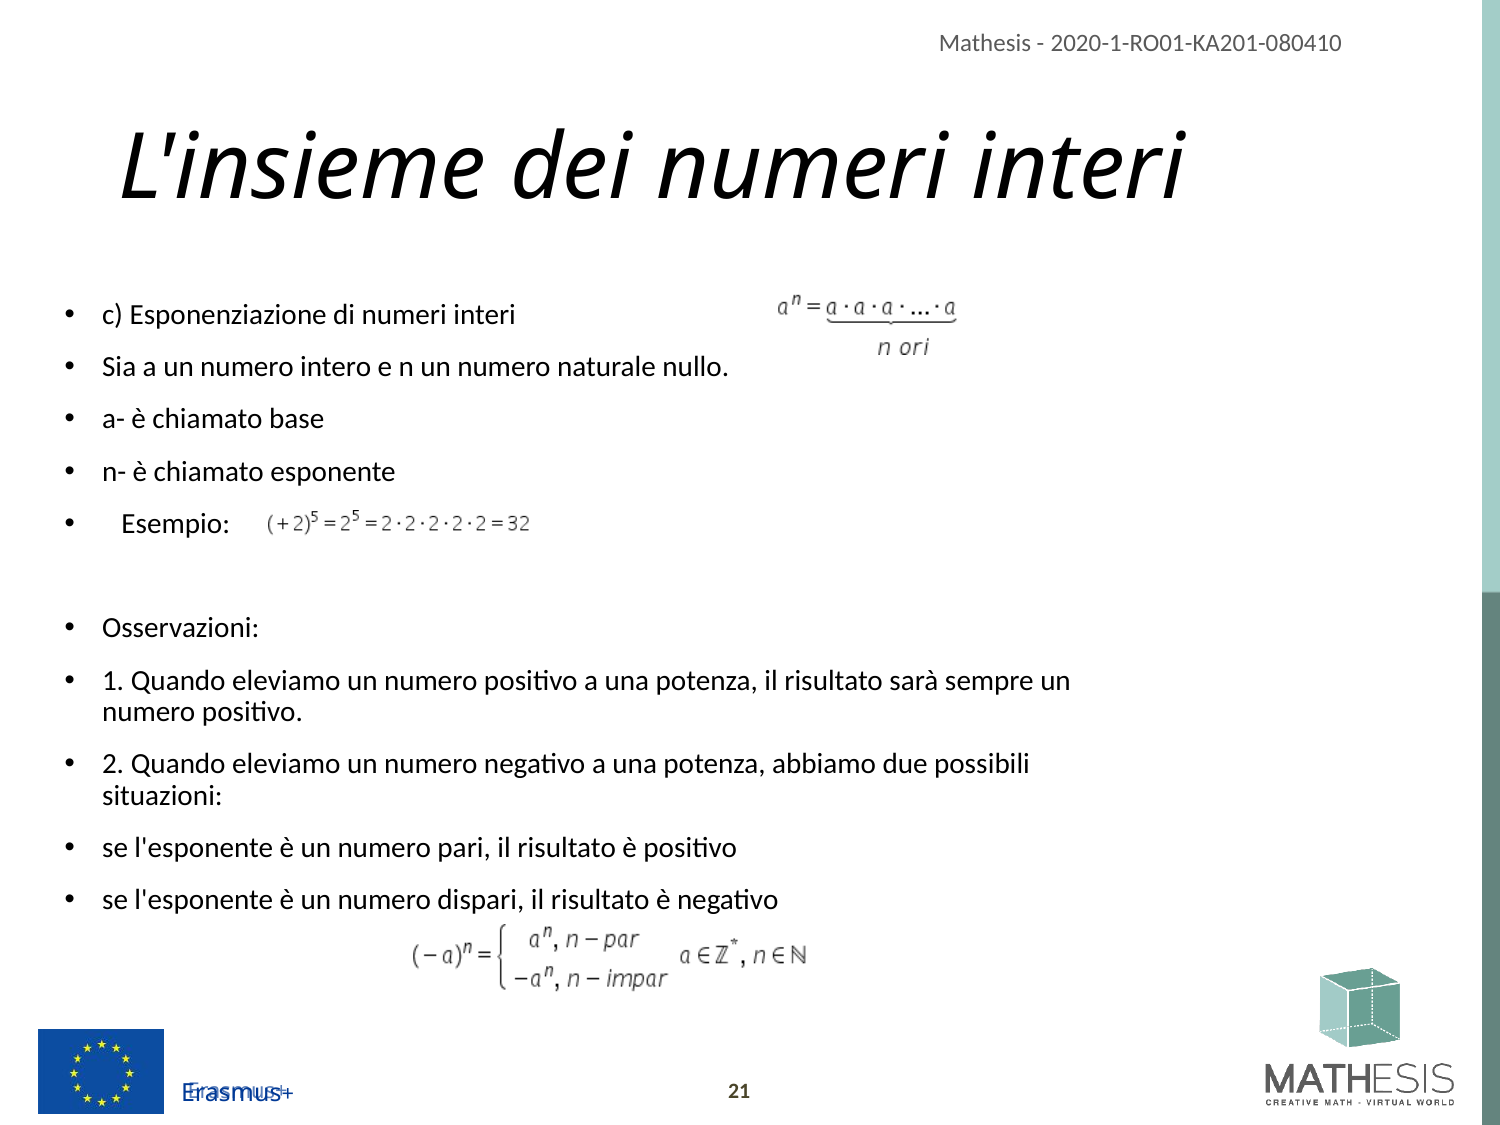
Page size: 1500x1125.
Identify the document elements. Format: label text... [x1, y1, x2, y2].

list c) Esponenziazione di numeri interi Sia a un numero intero e n un numero naturale nullo. a- è chiamato base n- è chiamato esponente Esempio: Osservazioni: 1. Quando eleviamo un numero positivo a una potenza, il risultato sarà sempre un numero positivo. 2. Quando eleviamo un numero negativo a una potenza, abbiamo due possibili situazioni: se l'esponente è un numero pari, il risultato è positivo se l'esponente è un numero dispari, il risultato è negativo [49, 291, 1108, 770]
picture [777, 291, 958, 355]
picture [412, 924, 807, 1003]
picture [267, 510, 531, 551]
picture [38, 1029, 164, 1114]
title L'insieme dei numeri interi [103, 59, 1397, 278]
